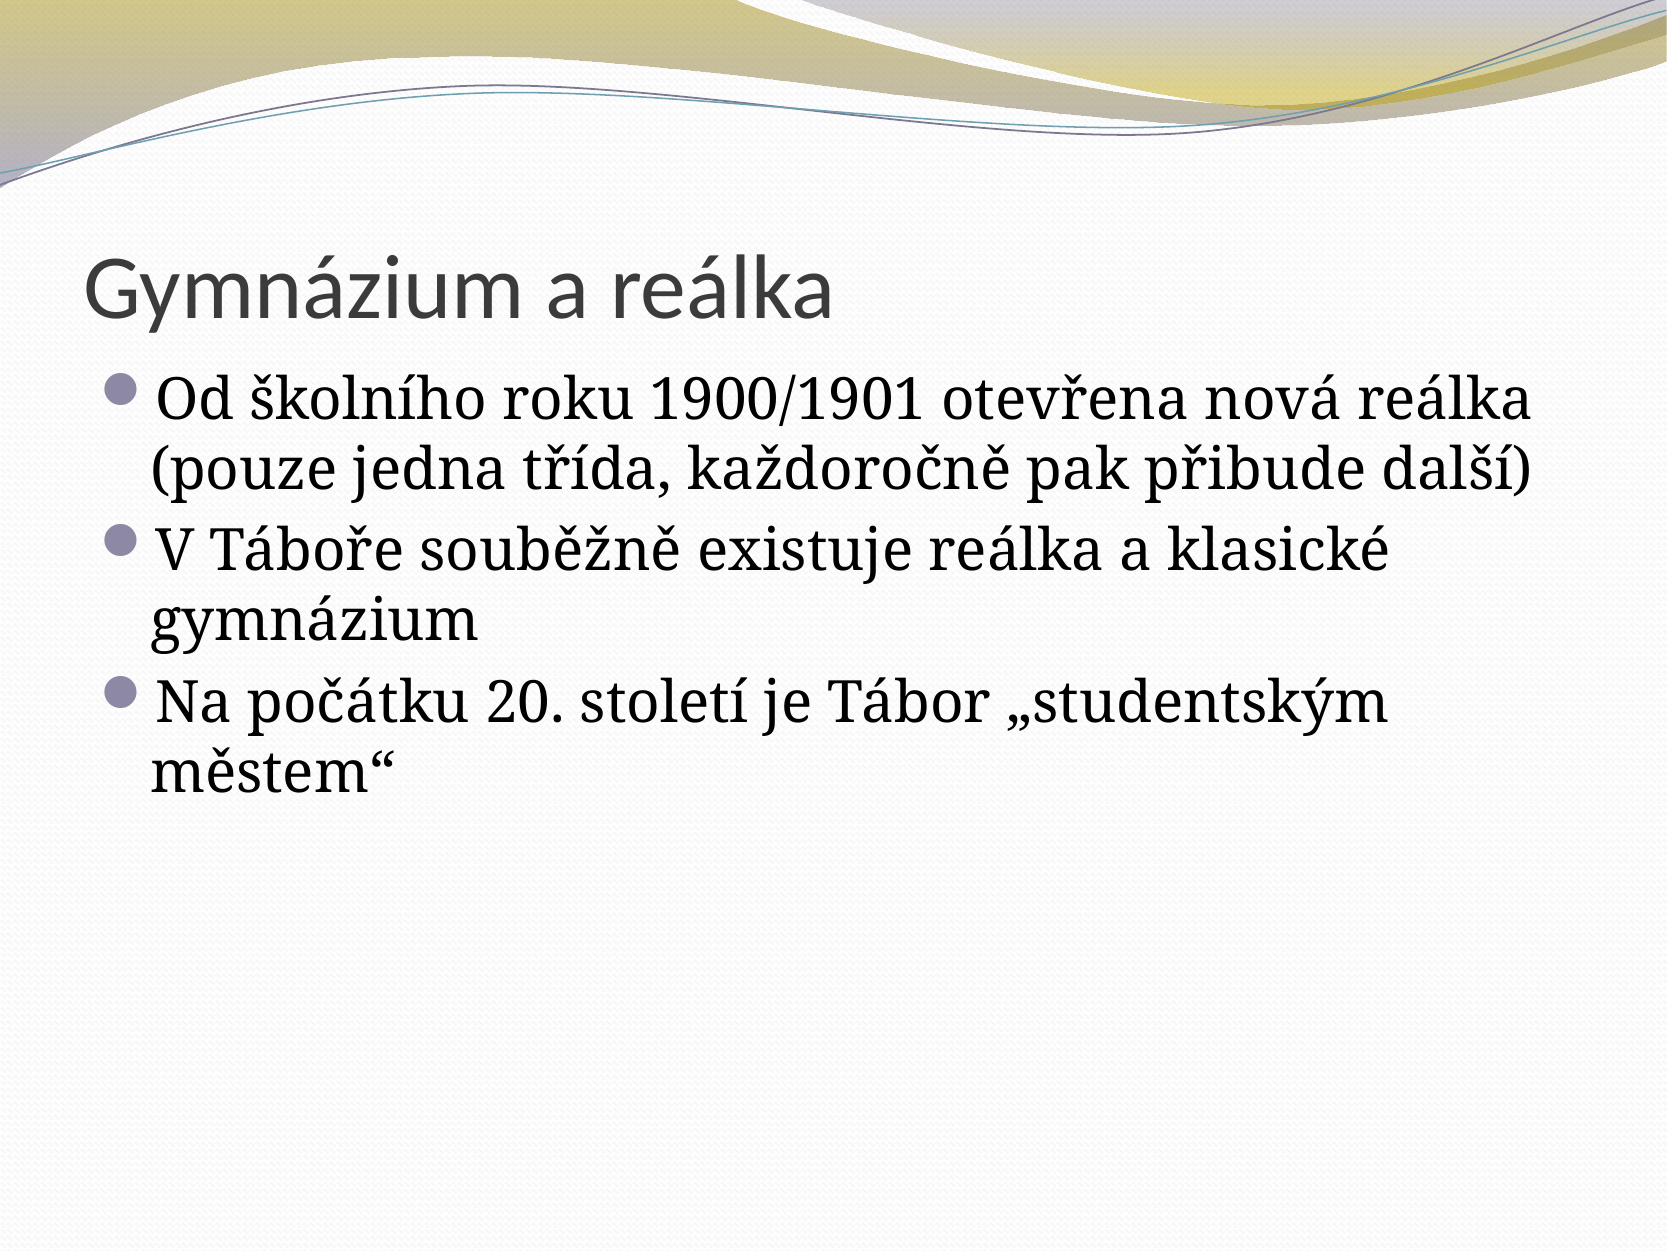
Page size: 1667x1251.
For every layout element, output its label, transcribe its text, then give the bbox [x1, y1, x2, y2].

list Od školního roku 1900/1901 otevřena nová reálka (pouze jedna třída, každoročně pak přibude další) V Táboře souběžně existuje reálka a klasické gymnázium Na počátku 20. století je Tábor „studentským městem“ [83, 352, 1584, 1153]
title Gymnázium a reálka [83, 128, 1584, 337]
